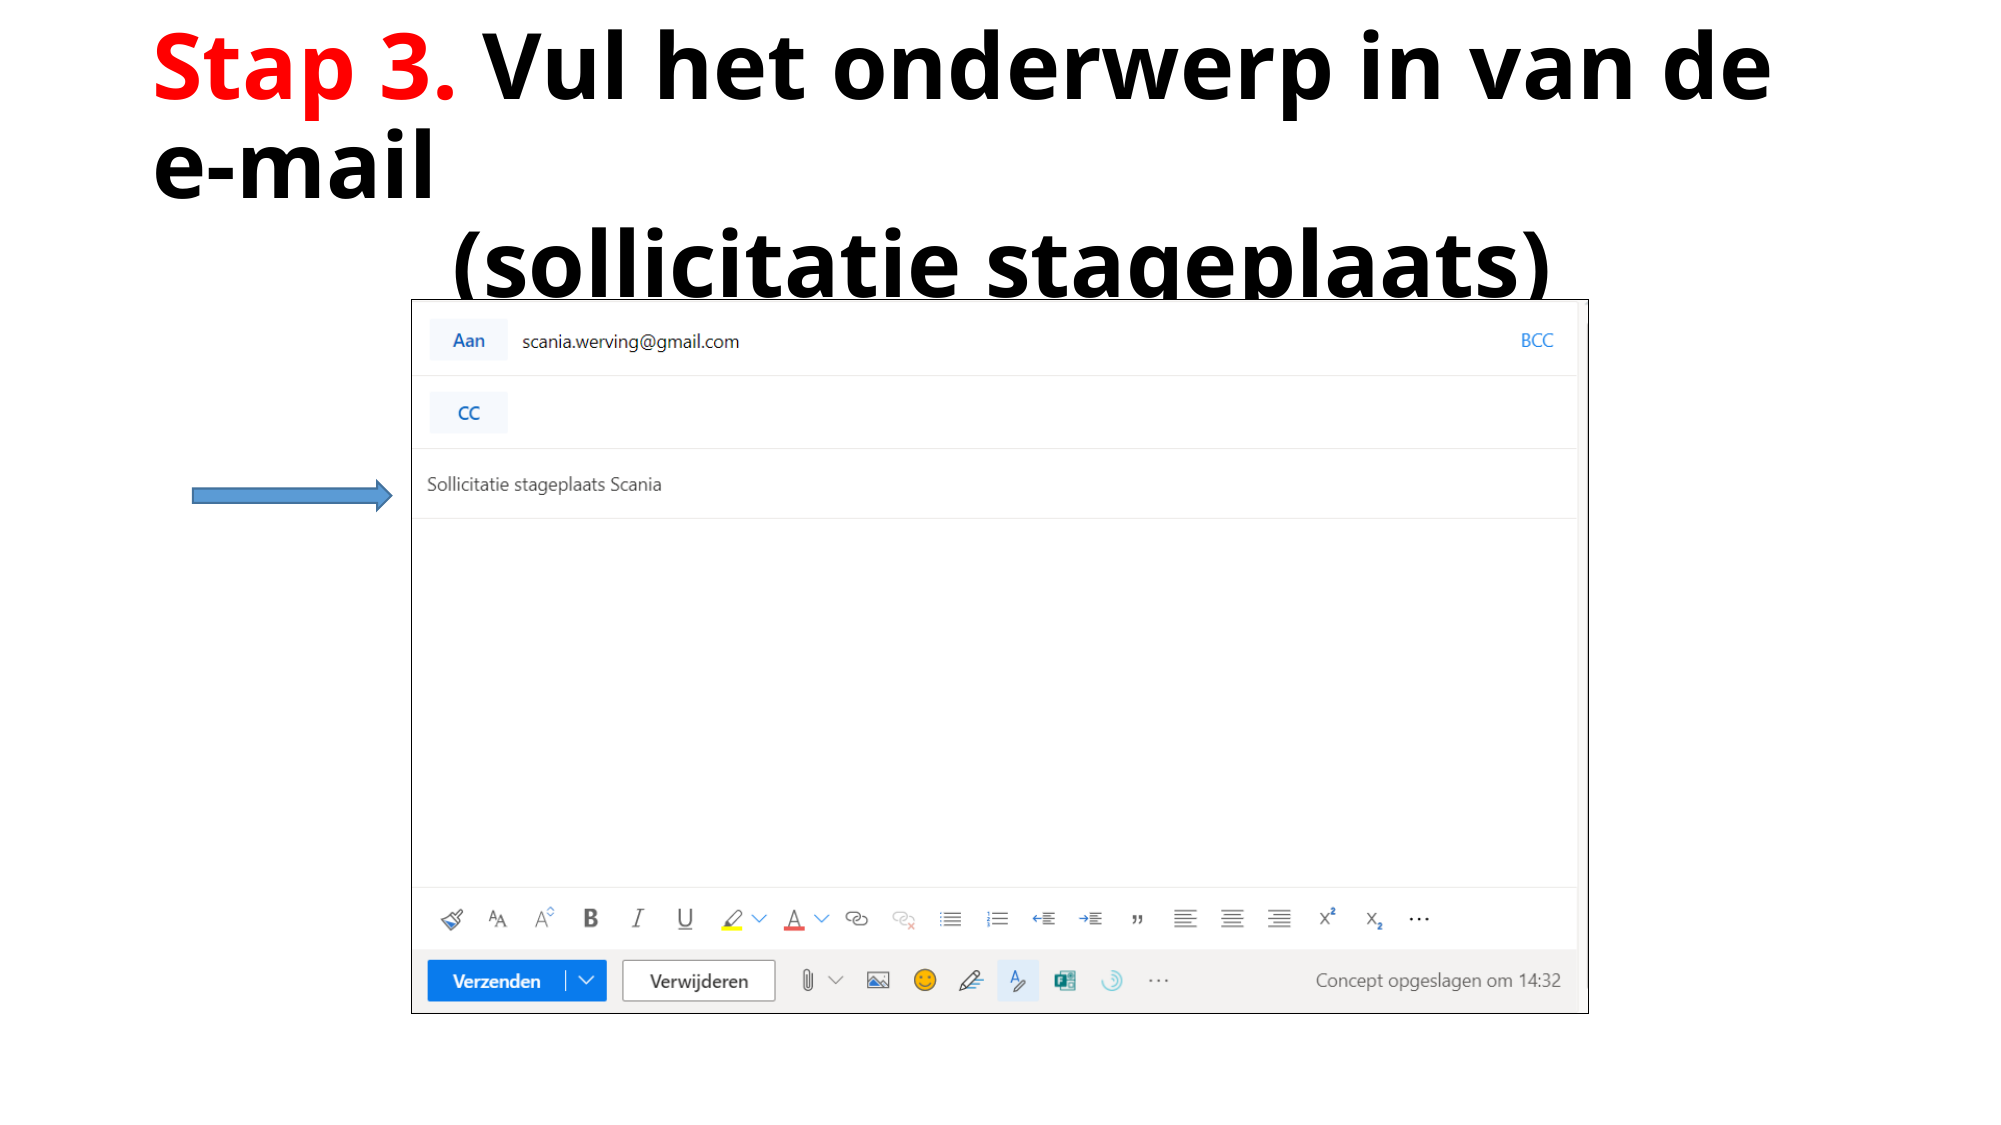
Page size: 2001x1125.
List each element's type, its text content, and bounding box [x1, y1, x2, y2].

text_box [191, 478, 393, 513]
title Stap 3. Vul het onderwerp in van de e-mail (sollicitatie stageplaats) [137, 59, 1863, 278]
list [411, 299, 1589, 1014]
